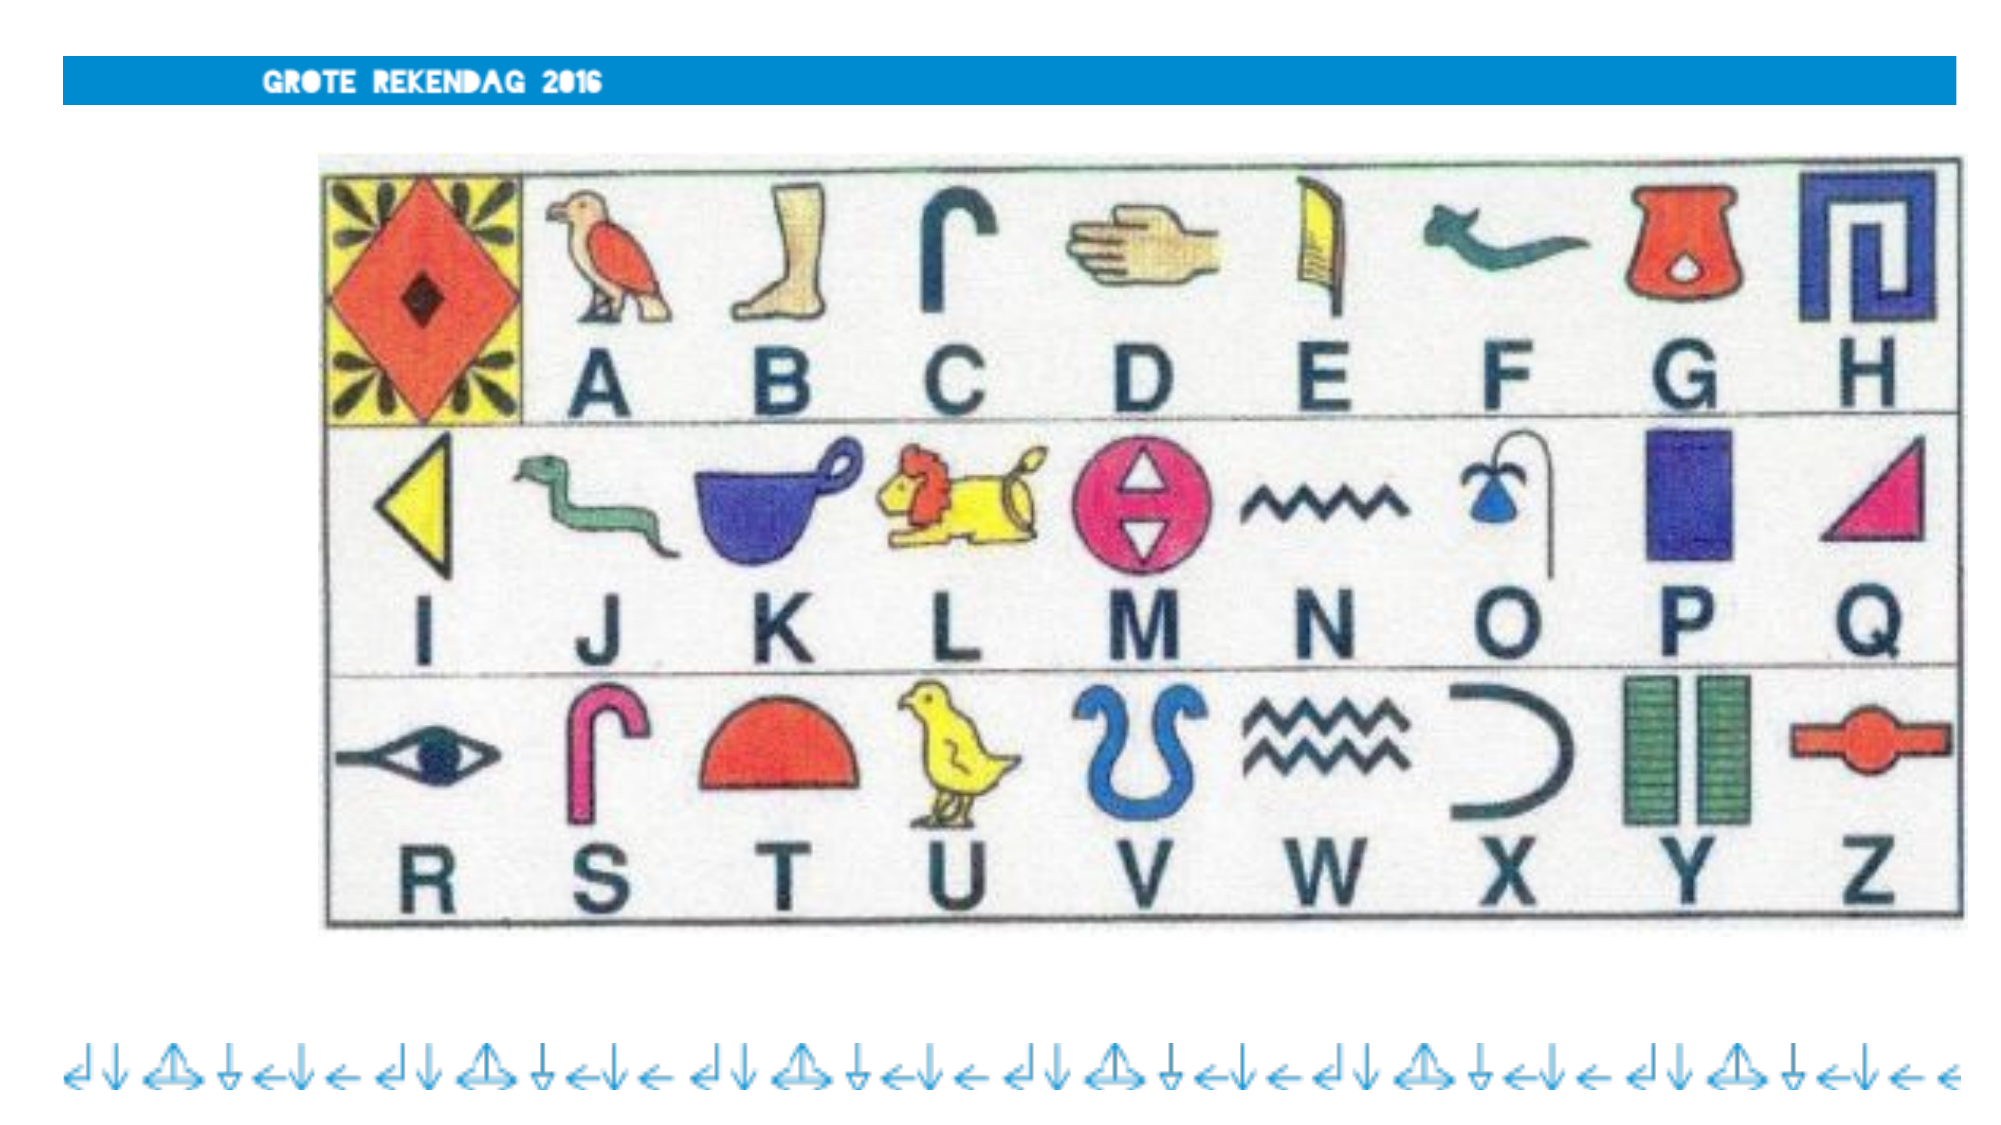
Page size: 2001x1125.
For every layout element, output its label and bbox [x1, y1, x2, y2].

picture [263, 69, 357, 93]
picture [63, 1042, 1961, 1090]
picture [318, 152, 1968, 937]
picture [542, 69, 602, 93]
picture [373, 69, 525, 93]
